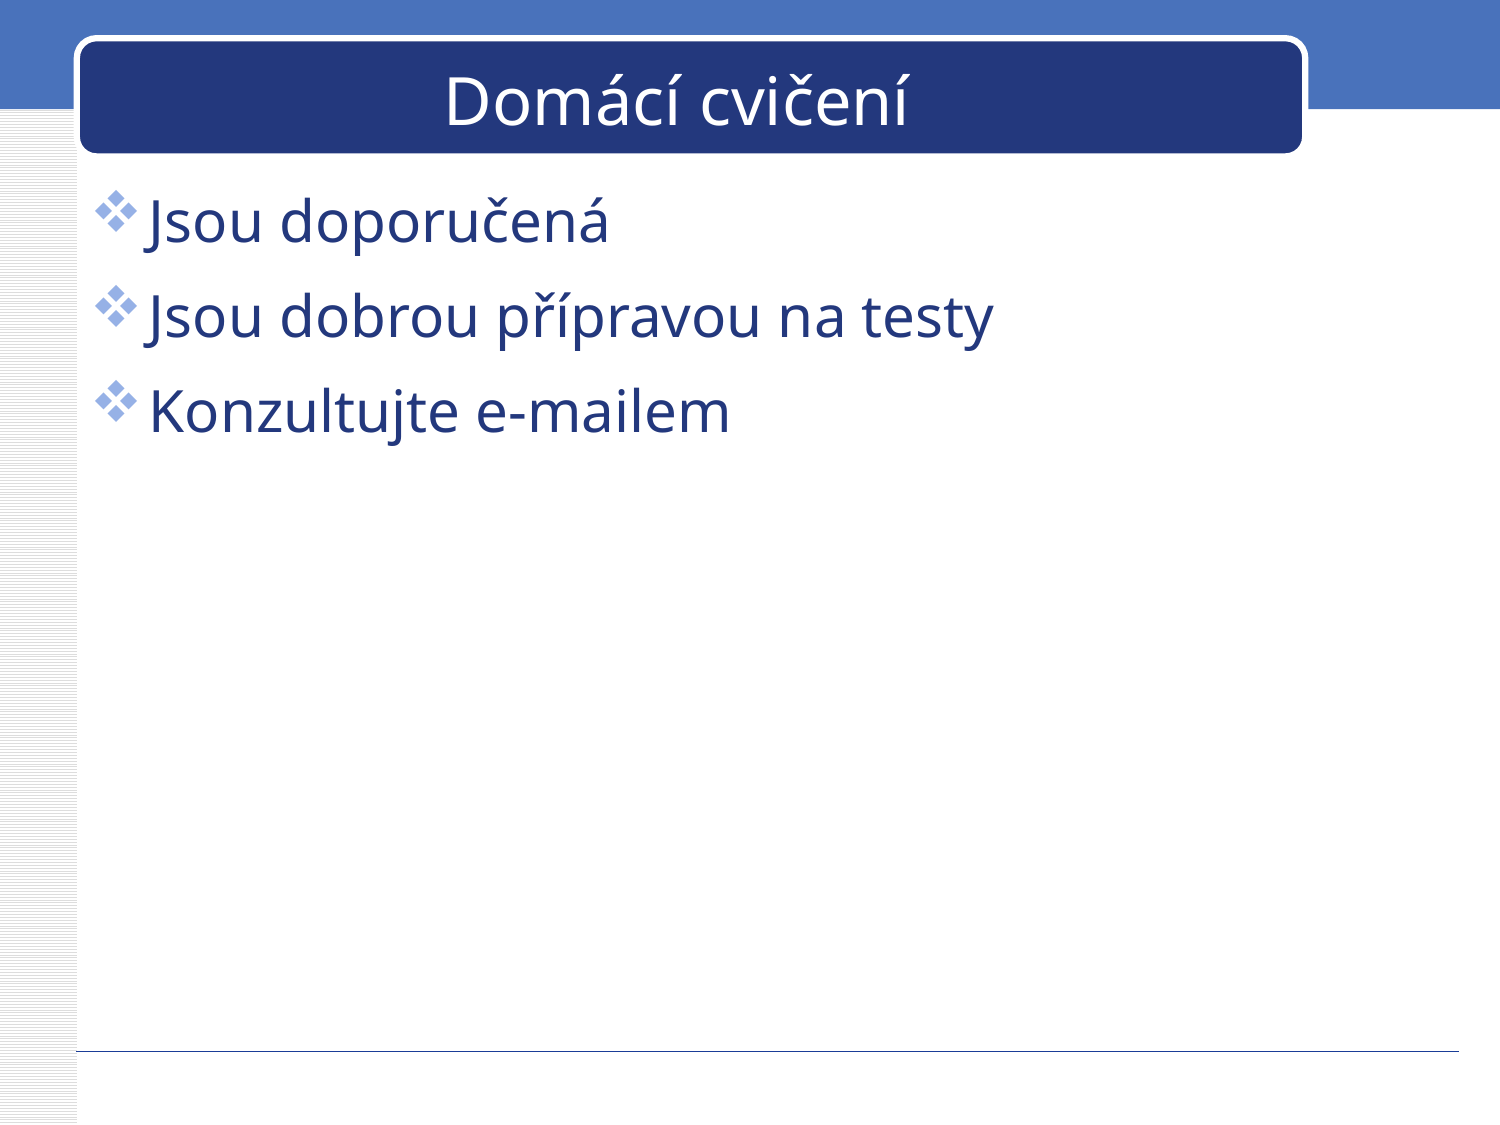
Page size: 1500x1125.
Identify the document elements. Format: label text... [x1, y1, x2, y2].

title Domácí cvičení [89, 52, 1266, 145]
list Jsou doporučená Jsou dobrou přípravou na testy Konzultujte e-mailem [74, 176, 1426, 1038]
